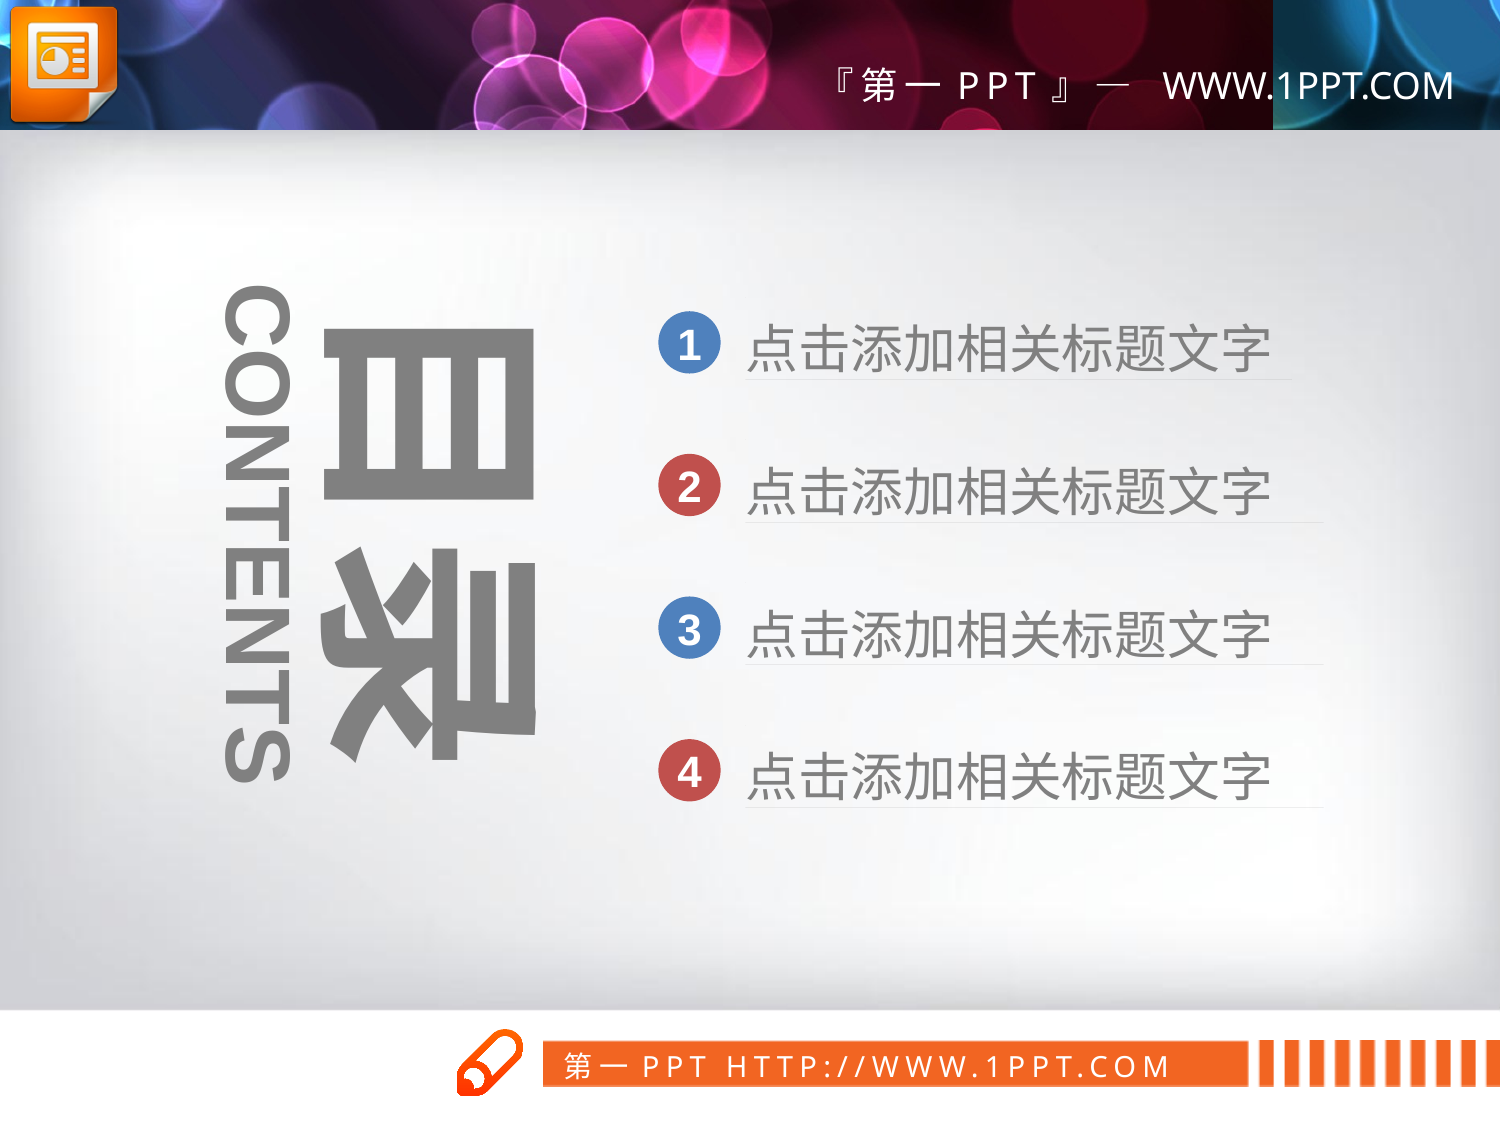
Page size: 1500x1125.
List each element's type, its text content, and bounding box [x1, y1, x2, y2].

picture [0, 0, 1500, 1012]
text_box 4 [656, 737, 723, 804]
text_box CONTENTS [207, 264, 318, 806]
text_box 1 [656, 309, 723, 376]
text_box 点击添加相关标题文字 [745, 377, 1292, 382]
text_box 目录 [294, 223, 585, 846]
text_box 3 [656, 594, 723, 661]
text_box 点击添加相关标题文字 [745, 520, 1324, 524]
picture [543, 1040, 1500, 1087]
text_box 2 [656, 451, 723, 519]
text_box 点击添加相关标题文字 [745, 805, 1324, 810]
text_box 点击添加相关标题文字 [745, 663, 1324, 667]
